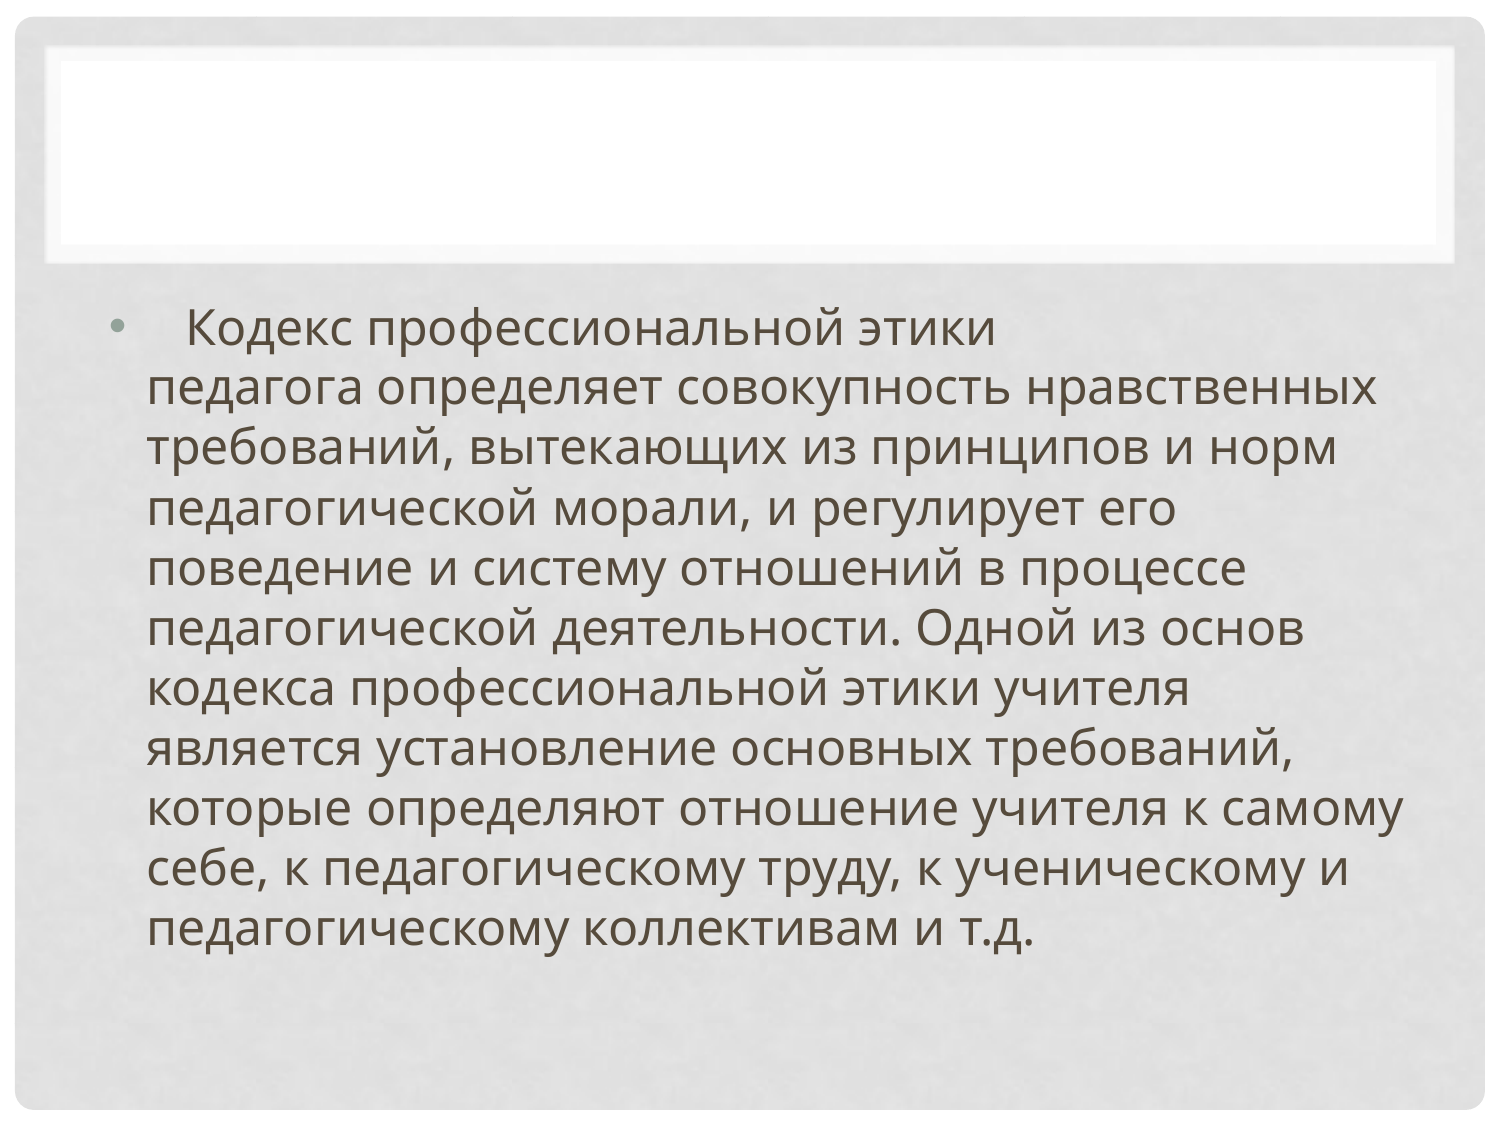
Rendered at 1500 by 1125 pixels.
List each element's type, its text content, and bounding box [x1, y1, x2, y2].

list Кодекс профессиональной этики педагога определяет совокупность нравственных требований, вытекающих из принципов и норм педагогической морали, и регулирует его поведение и систему отношений в процессе педагогической деятельности. Одной из основ кодекса профессиональной этики учителя является установление основных требований, которые определяют отношение учителя к самому себе, к педагогическому труду, к ученическому и педагогическому коллективам и т.д. [75, 287, 1425, 1005]
